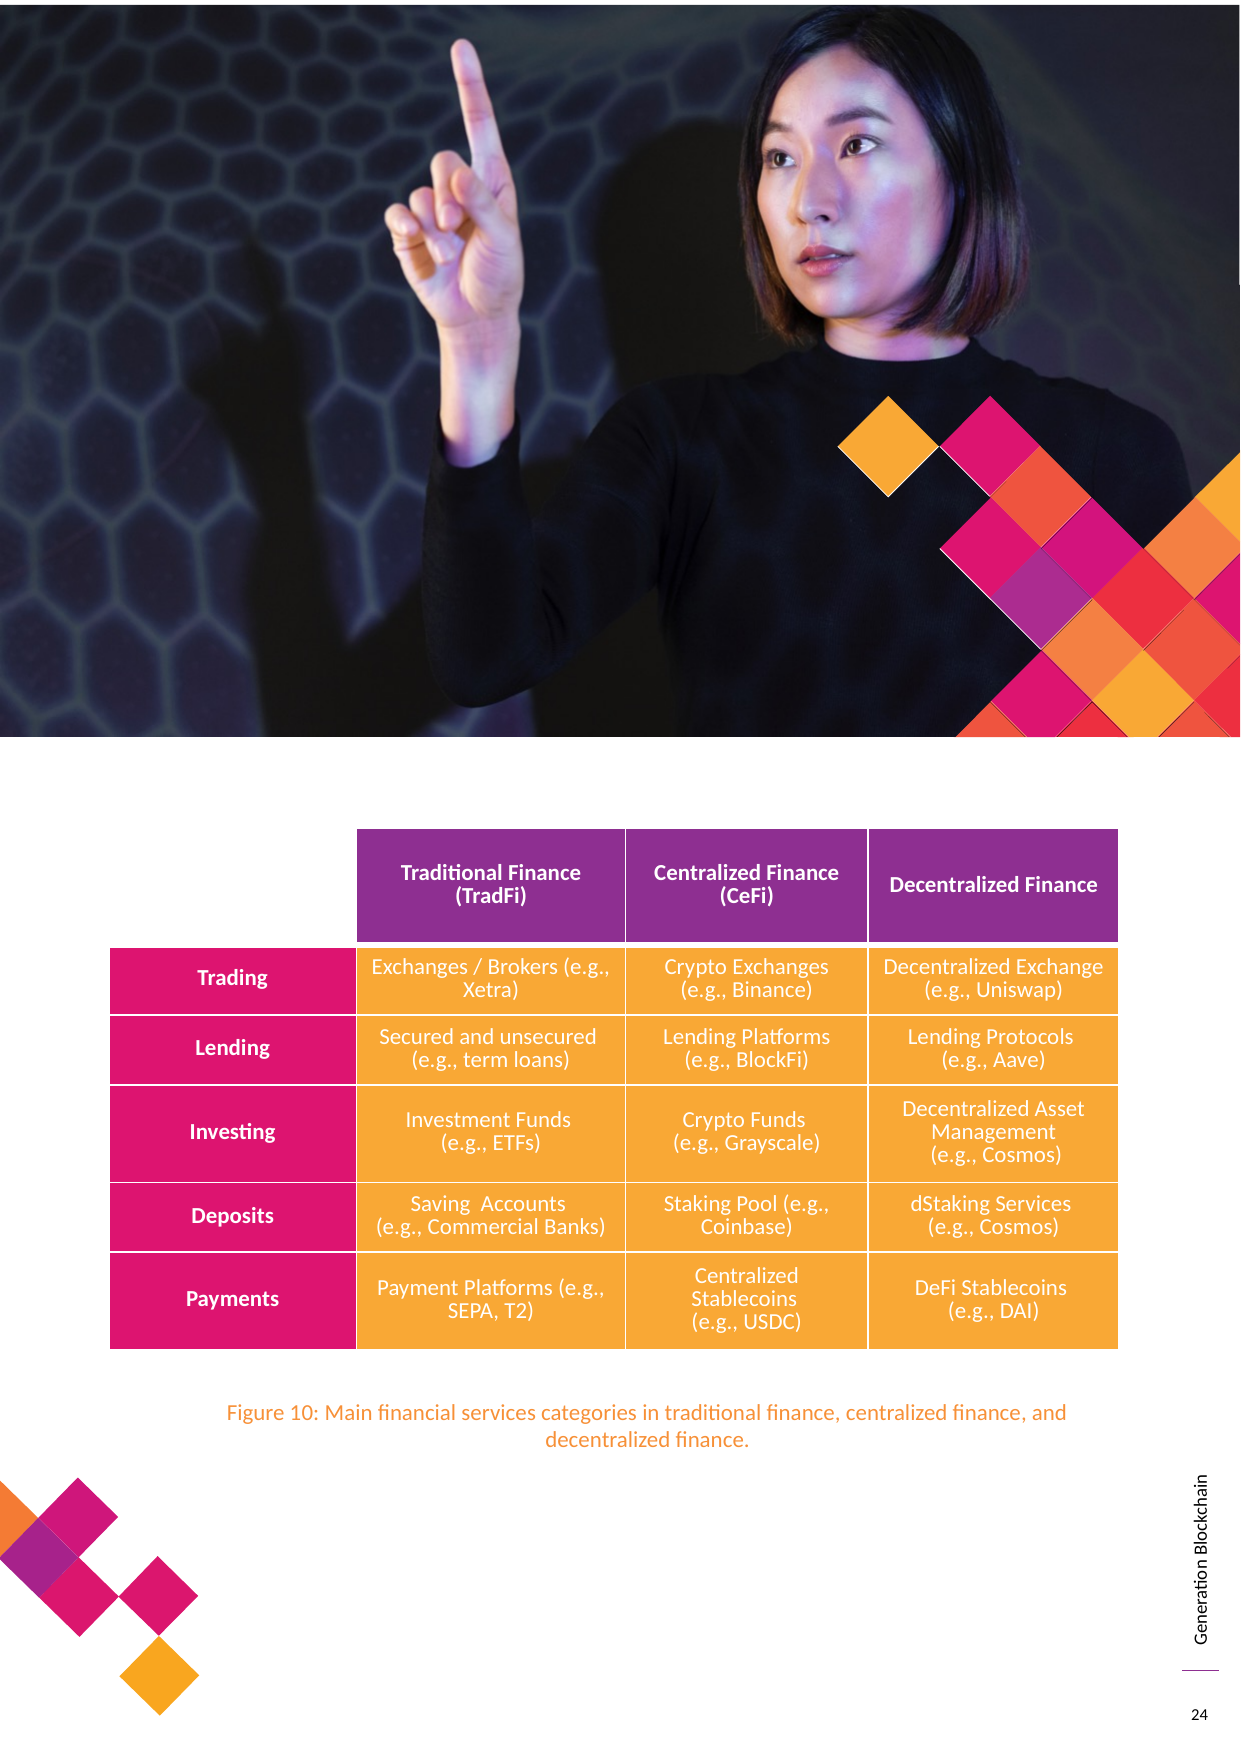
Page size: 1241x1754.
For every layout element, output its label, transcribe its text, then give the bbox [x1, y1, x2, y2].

table_cell Deposits [110, 1166, 356, 1225]
table_cell Saving Accounts (e.g., Commercial Banks) [357, 1166, 625, 1225]
table_cell Investment Funds (e.g., ETFs) [357, 1082, 625, 1164]
table_cell Crypto Exchanges (e.g., Binance) [626, 962, 867, 1019]
table_cell Investing [110, 1082, 356, 1164]
table_cell Crypto Funds (e.g., Grayscale) [626, 1082, 867, 1164]
table_header Decentralized Finance [869, 829, 1118, 956]
text_box Figure 10: Main financial services categories in traditional finance, centralized finance, and decentralized finance. [152, 1390, 1143, 1433]
table_cell Lending [110, 1021, 356, 1080]
table_cell Centralized Stablecoins (e.g., USDC) [626, 1227, 867, 1309]
picture [0, 4, 1241, 737]
table_cell Payment Platforms (e.g., SEPA, T2) [357, 1227, 625, 1309]
table_header Traditional Finance (TradFi) [357, 829, 625, 956]
table_cell Payments [110, 1227, 356, 1309]
table_cell Decentralized Exchange (e.g., Uniswap) [869, 962, 1118, 1019]
table_cell Decentralized Asset Management (e.g., Cosmos) [869, 1082, 1118, 1164]
table_cell Exchanges / Brokers (e.g., Xetra) [357, 962, 625, 1019]
table_cell DeFi Stablecoins (e.g., DAI) [869, 1227, 1118, 1309]
table_header Centralized Finance (CeFi) [626, 829, 867, 956]
slide_number 24 [1170, 1692, 1229, 1736]
table_cell Lending Platforms (e.g., BlockFi) [626, 1021, 867, 1080]
table_cell Trading [110, 962, 356, 1019]
table_cell dStaking Services (e.g., Cosmos) [869, 1166, 1118, 1225]
table_header [110, 829, 356, 956]
table_cell Staking Pool (e.g., Coinbase) [626, 1166, 867, 1225]
table_cell Lending Protocols (e.g., Aave) [869, 1021, 1118, 1080]
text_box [0, 1489, 199, 1704]
table_cell Secured and unsecured (e.g., term loans) [357, 1021, 625, 1080]
